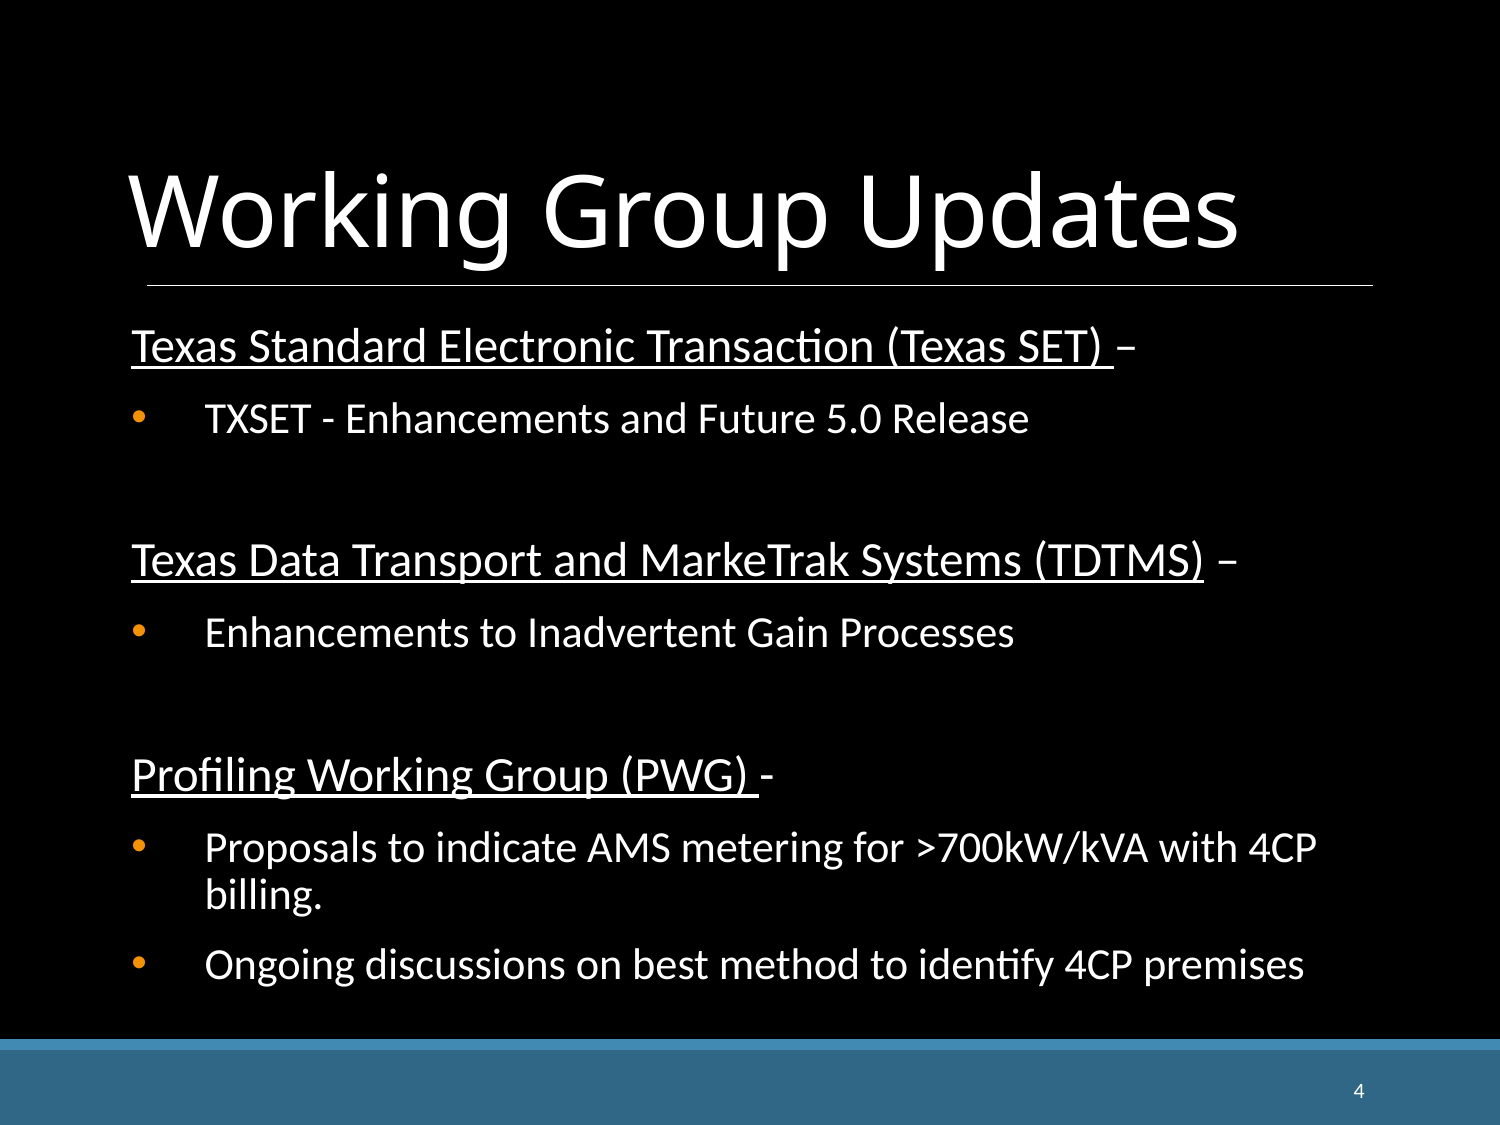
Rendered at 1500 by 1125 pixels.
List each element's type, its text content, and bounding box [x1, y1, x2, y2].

slide_number 4 [1218, 1059, 1380, 1120]
list Texas Standard Electronic Transaction (Texas SET) – TXSET - Enhancements and Future 5.0 Release Texas Data Transport and MarkeTrak Systems (TDTMS) – Enhancements to Inadvertent Gain Processes Profiling Working Group (PWG) - Proposals to indicate AMS metering for >700kW/kVA with 4CP billing. Ongoing discussions on best method to identify 4CP premises [131, 312, 1413, 1000]
title Working Group Updates [112, 75, 1350, 275]
